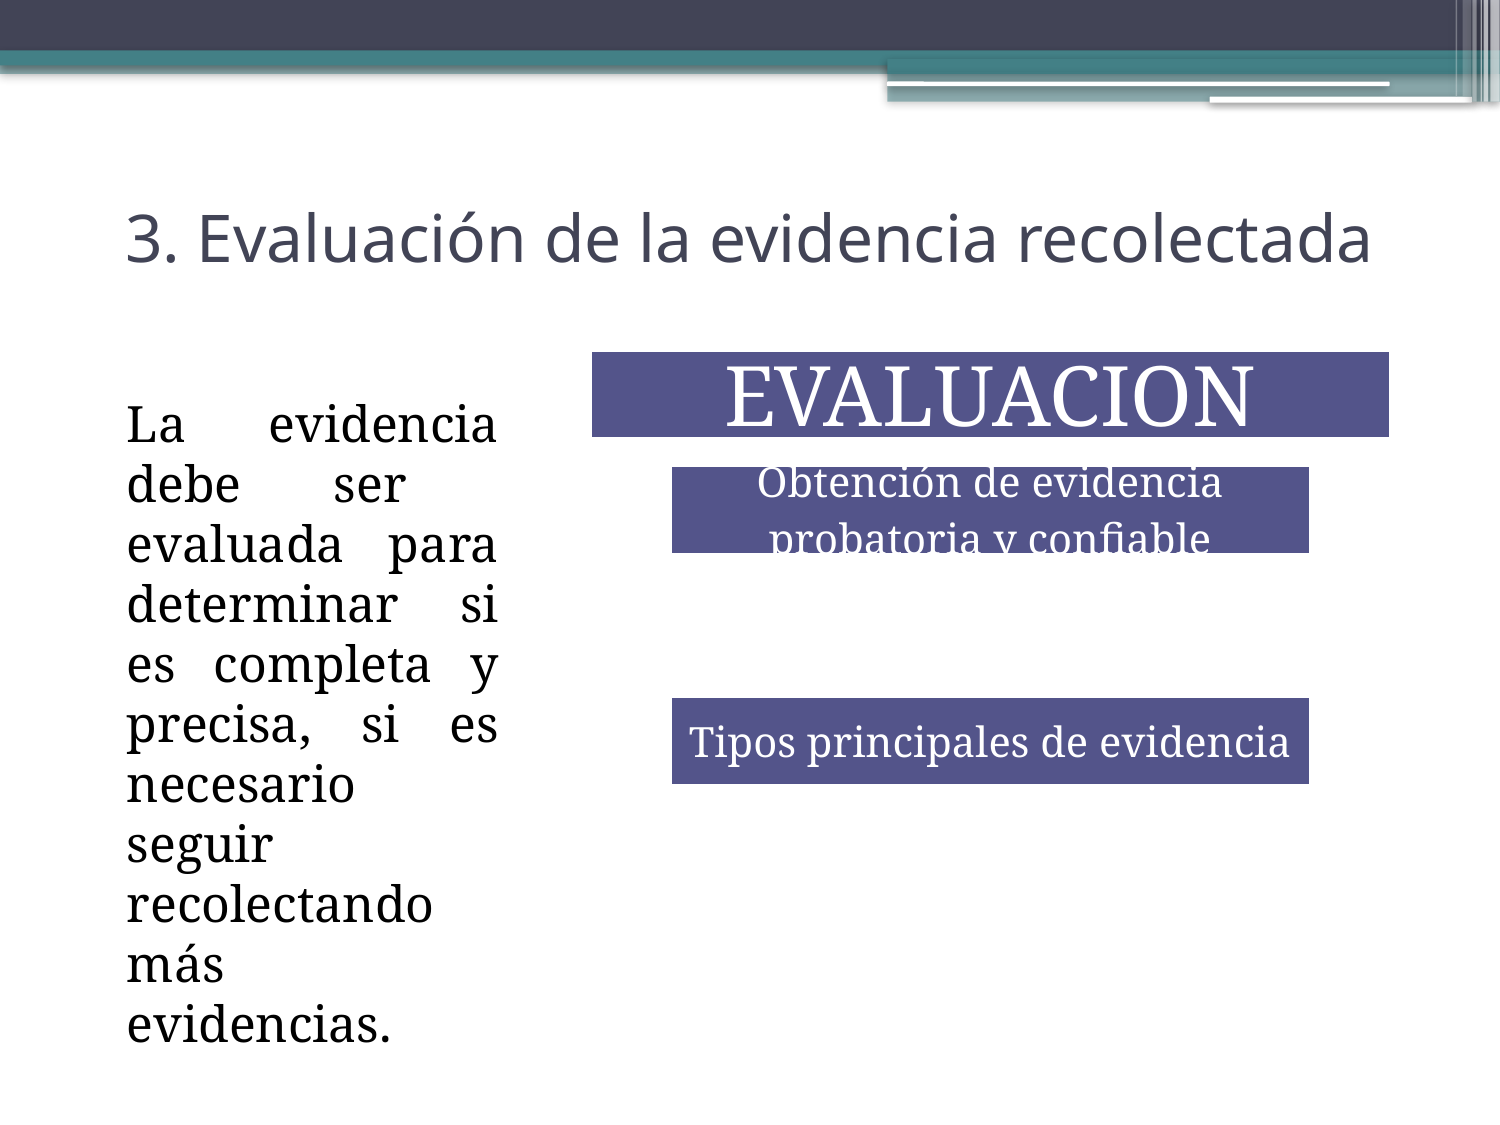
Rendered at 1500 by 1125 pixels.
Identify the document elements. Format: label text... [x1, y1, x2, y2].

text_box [489, 349, 1491, 1017]
text_box La evidencia debe ser evaluada para determinar si es completa y precisa, si es necesario seguir recolectando más evidencias. [112, 385, 514, 1105]
title 3. Evaluación de la evidencia recolectada [75, 187, 1425, 363]
